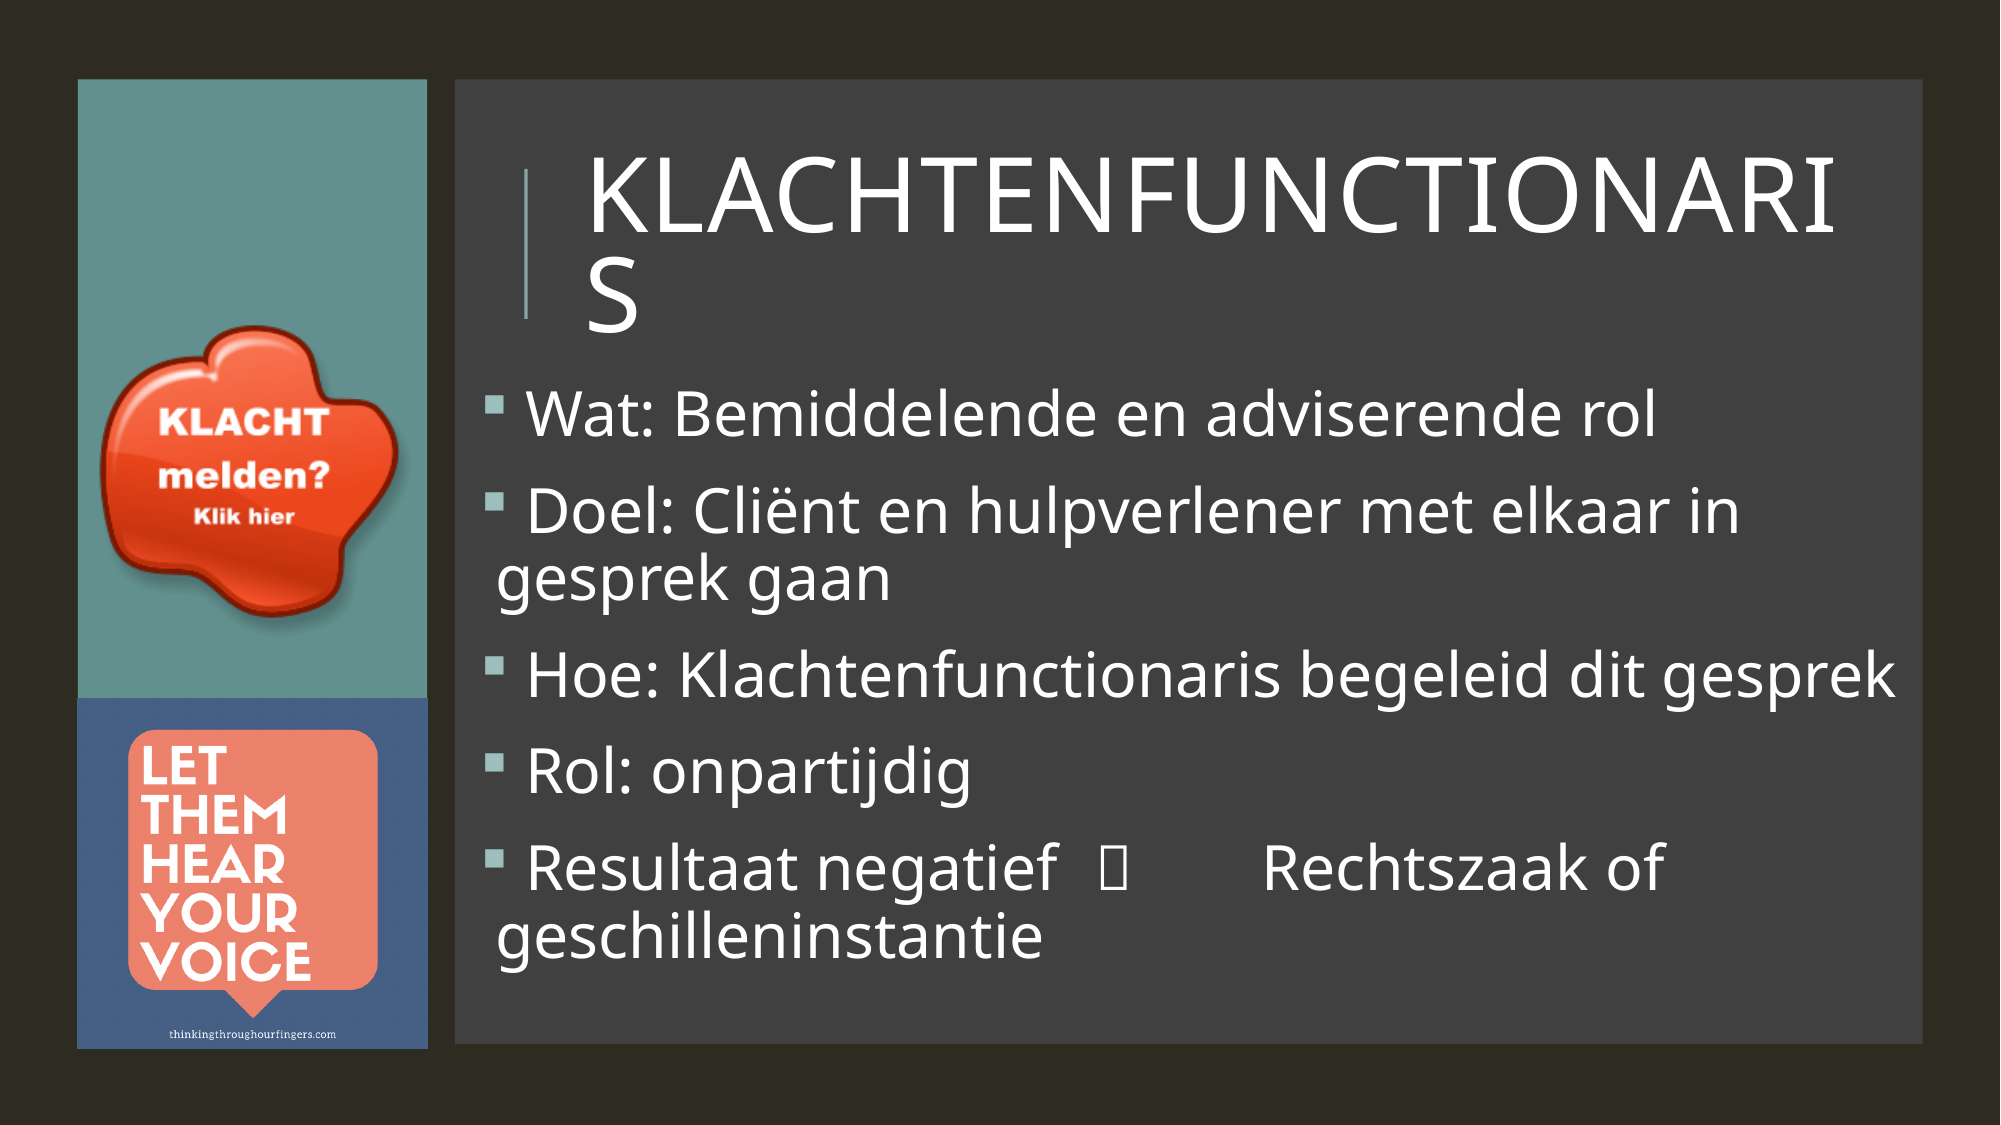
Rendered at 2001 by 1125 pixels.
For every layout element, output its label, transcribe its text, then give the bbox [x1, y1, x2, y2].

picture [77, 697, 428, 1049]
text_box [453, 78, 1924, 1045]
text_box [0, 0, 2000, 1125]
list Wat: Bemiddelende en adviserende rol Doel: Cliënt en hulpverlener met elkaar in gesprek gaan Hoe: Klachtenfunctionaris begeleid dit gesprek Rol: onpartijdig Resultaat negatief  Rechtszaak of geschilleninstantie [472, 375, 1951, 996]
title Klachtenfunctionaris [569, 129, 1869, 375]
text_box [77, 78, 428, 694]
picture [86, 318, 425, 649]
